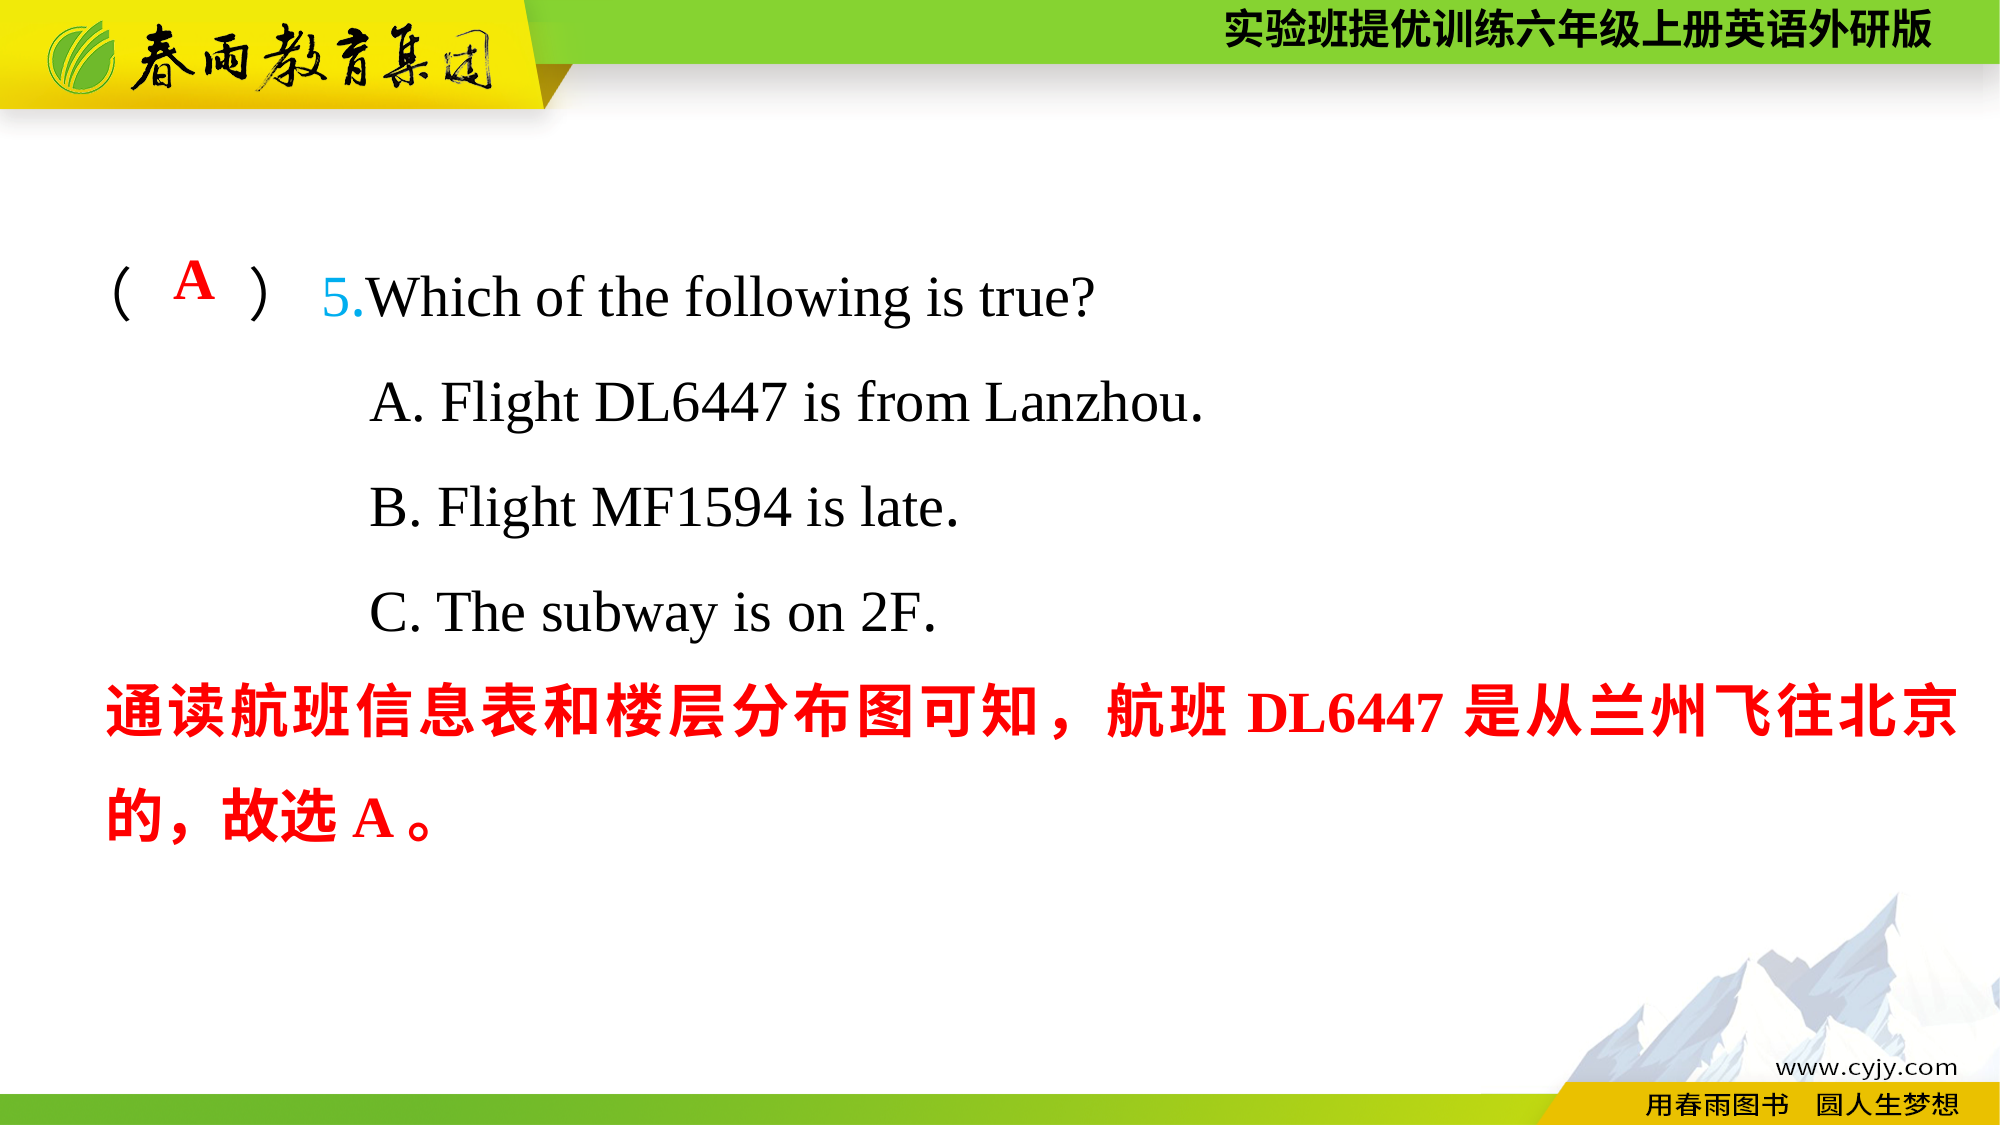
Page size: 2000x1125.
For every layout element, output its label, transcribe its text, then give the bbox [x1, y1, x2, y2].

picture [0, 0, 2000, 1125]
list （ ）5.Which of the following is true? A. Flight DL6447 is from Lanzhou. B. Flight MF1594 is late. C. The subway is on 2F. [59, 215, 1944, 642]
text_box 通读航班信息表和楼层分布图可知，航班DL6447是从兰州飞往北京的，故选A。 [90, 632, 1975, 857]
text_box A [158, 233, 241, 319]
